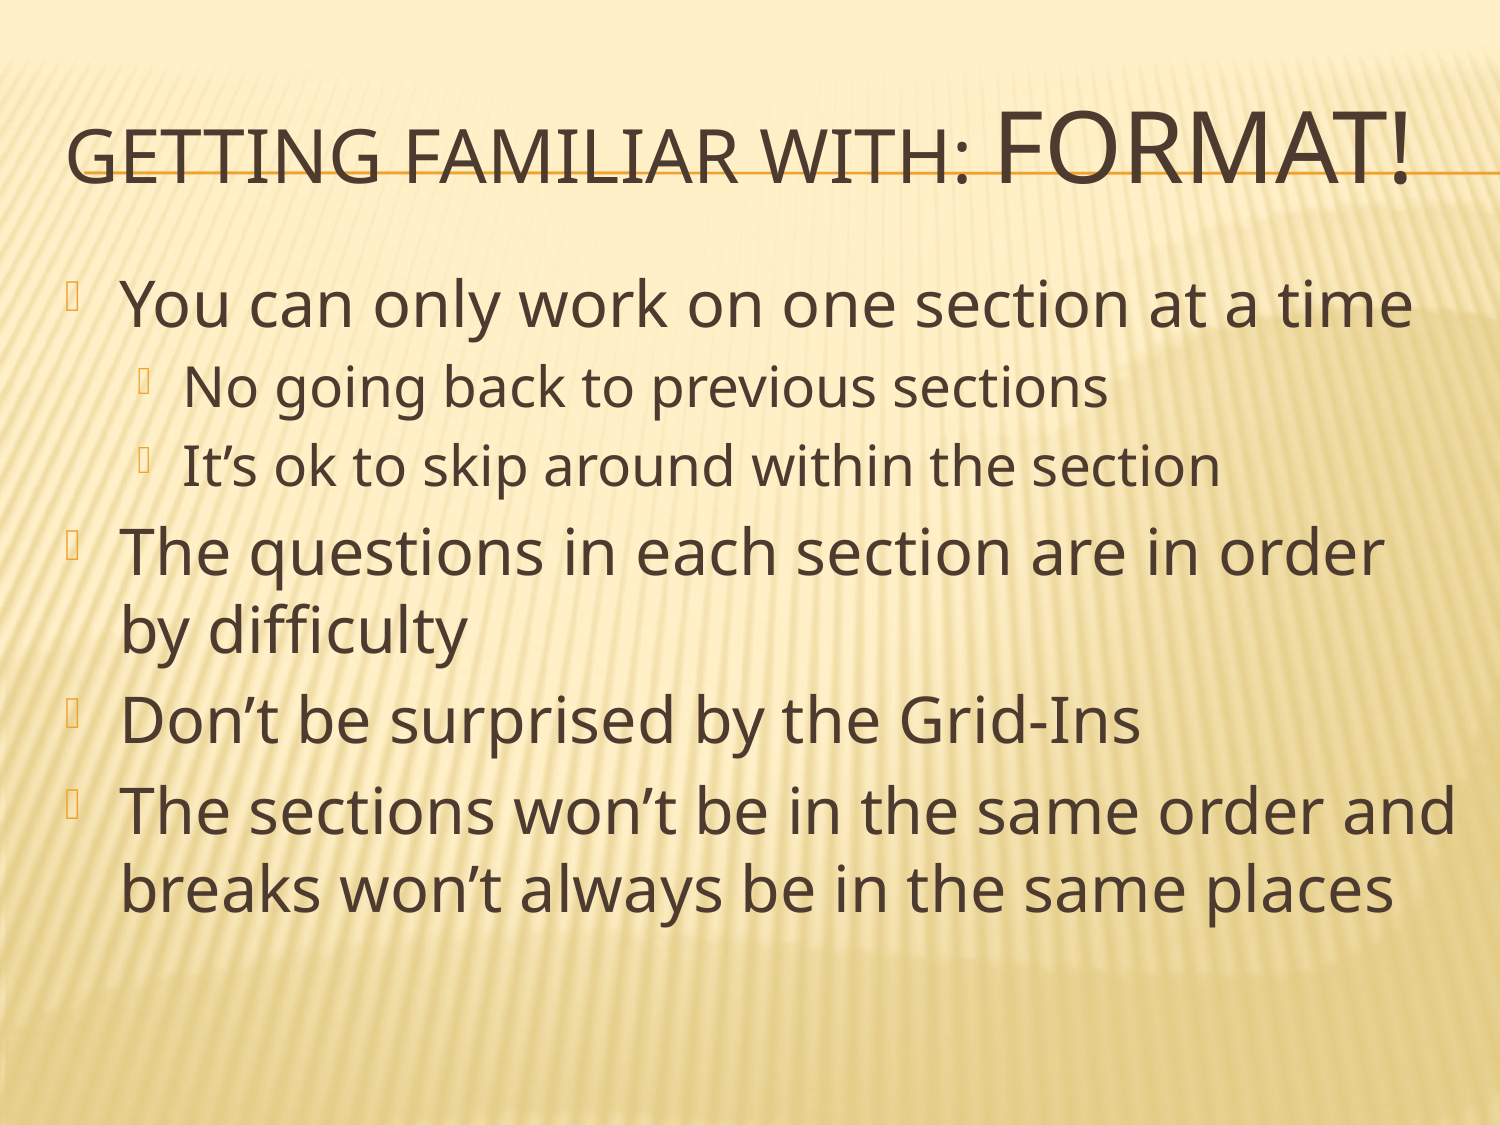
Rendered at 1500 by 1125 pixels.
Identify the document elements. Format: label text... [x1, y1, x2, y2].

list You can only work on one section at a time No going back to previous sections It’s ok to skip around within the section The questions in each section are in order by difficulty Don’t be surprised by the Grid-Ins The sections won’t be in the same order and breaks won’t always be in the same places [50, 254, 1475, 998]
title Getting familiar with: format! [50, 75, 1475, 213]
